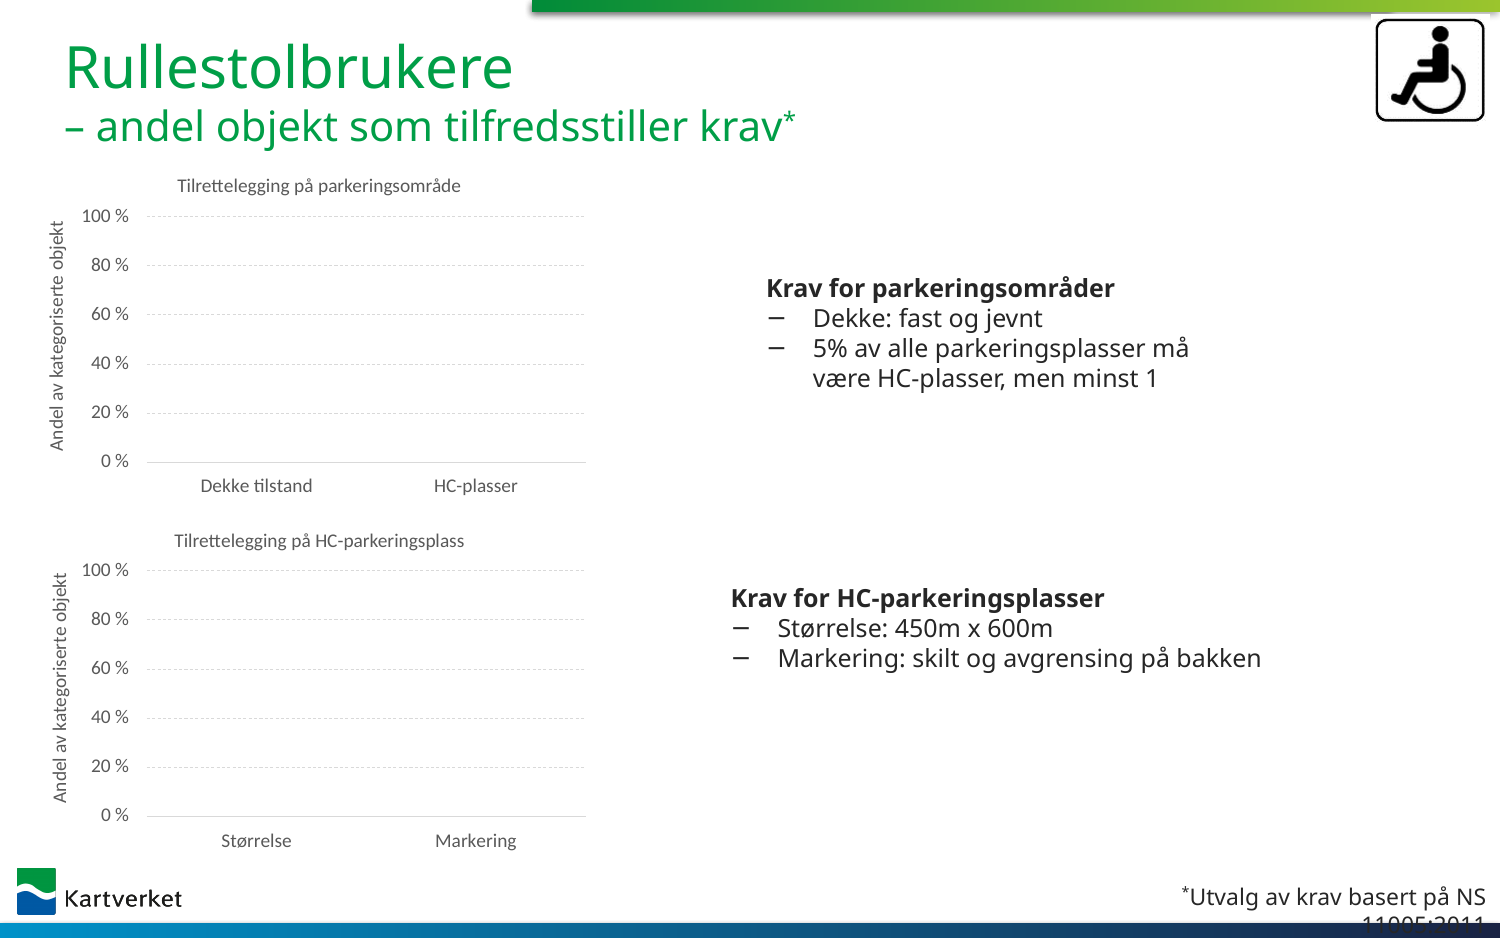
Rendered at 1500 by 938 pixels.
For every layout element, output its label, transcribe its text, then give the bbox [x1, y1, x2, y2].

picture [1371, 13, 1491, 127]
text_box Krav for parkeringsområder Dekke: fast og jevnt 5% av alle parkeringsplasser må være HC-plasser, men minst 1 [751, 264, 1232, 400]
text_box Krav for HC-parkeringsplasser Størrelse: 450m x 600m Markering: skilt og avgrensing på bakken [715, 574, 1278, 680]
picture [41, 166, 598, 505]
text_box *Utvalg av krav basert på NS 11005:2011 [1068, 873, 1500, 938]
text_box Rullestolbrukere – andel objekt som tilfredsstiller krav* [49, 23, 1431, 158]
picture [41, 520, 598, 859]
